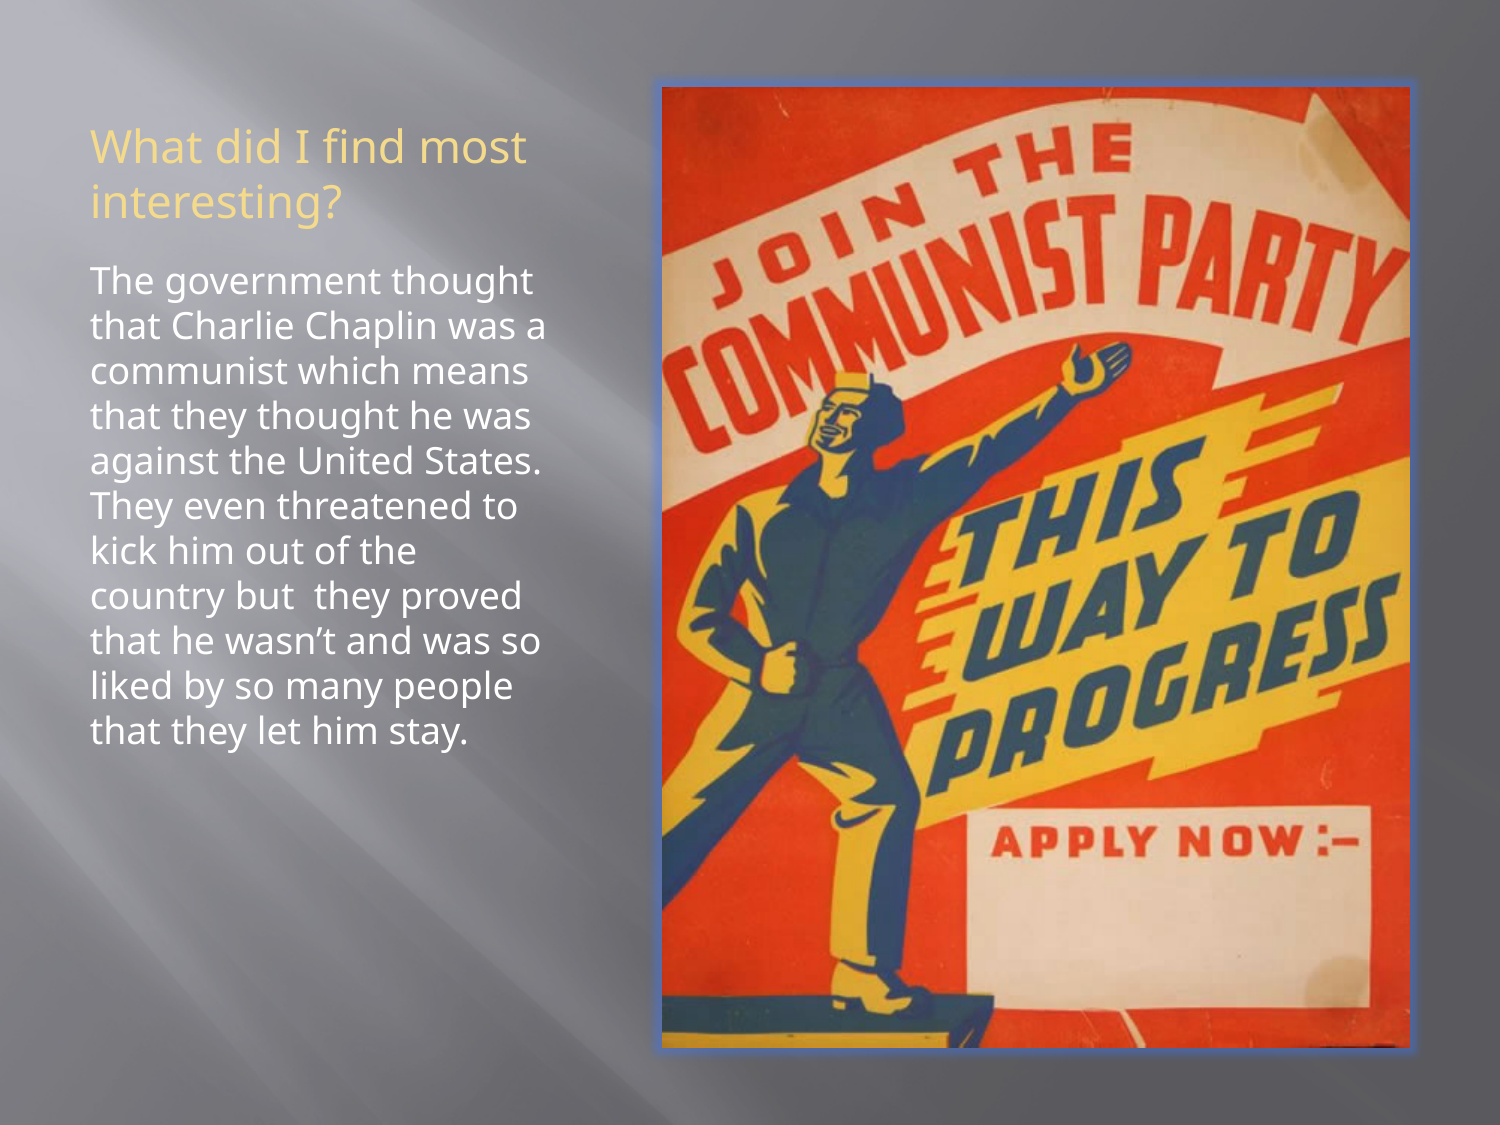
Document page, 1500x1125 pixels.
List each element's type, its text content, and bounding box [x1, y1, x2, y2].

list The government thought that Charlie Chaplin was a communist which means that they thought he was against the United States. They even threatened to kick him out of the country but they proved that he wasn’t and was so liked by so many people that they let him stay. [75, 249, 569, 1005]
title What did I find most interesting? [75, 44, 569, 236]
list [662, 87, 1410, 1048]
